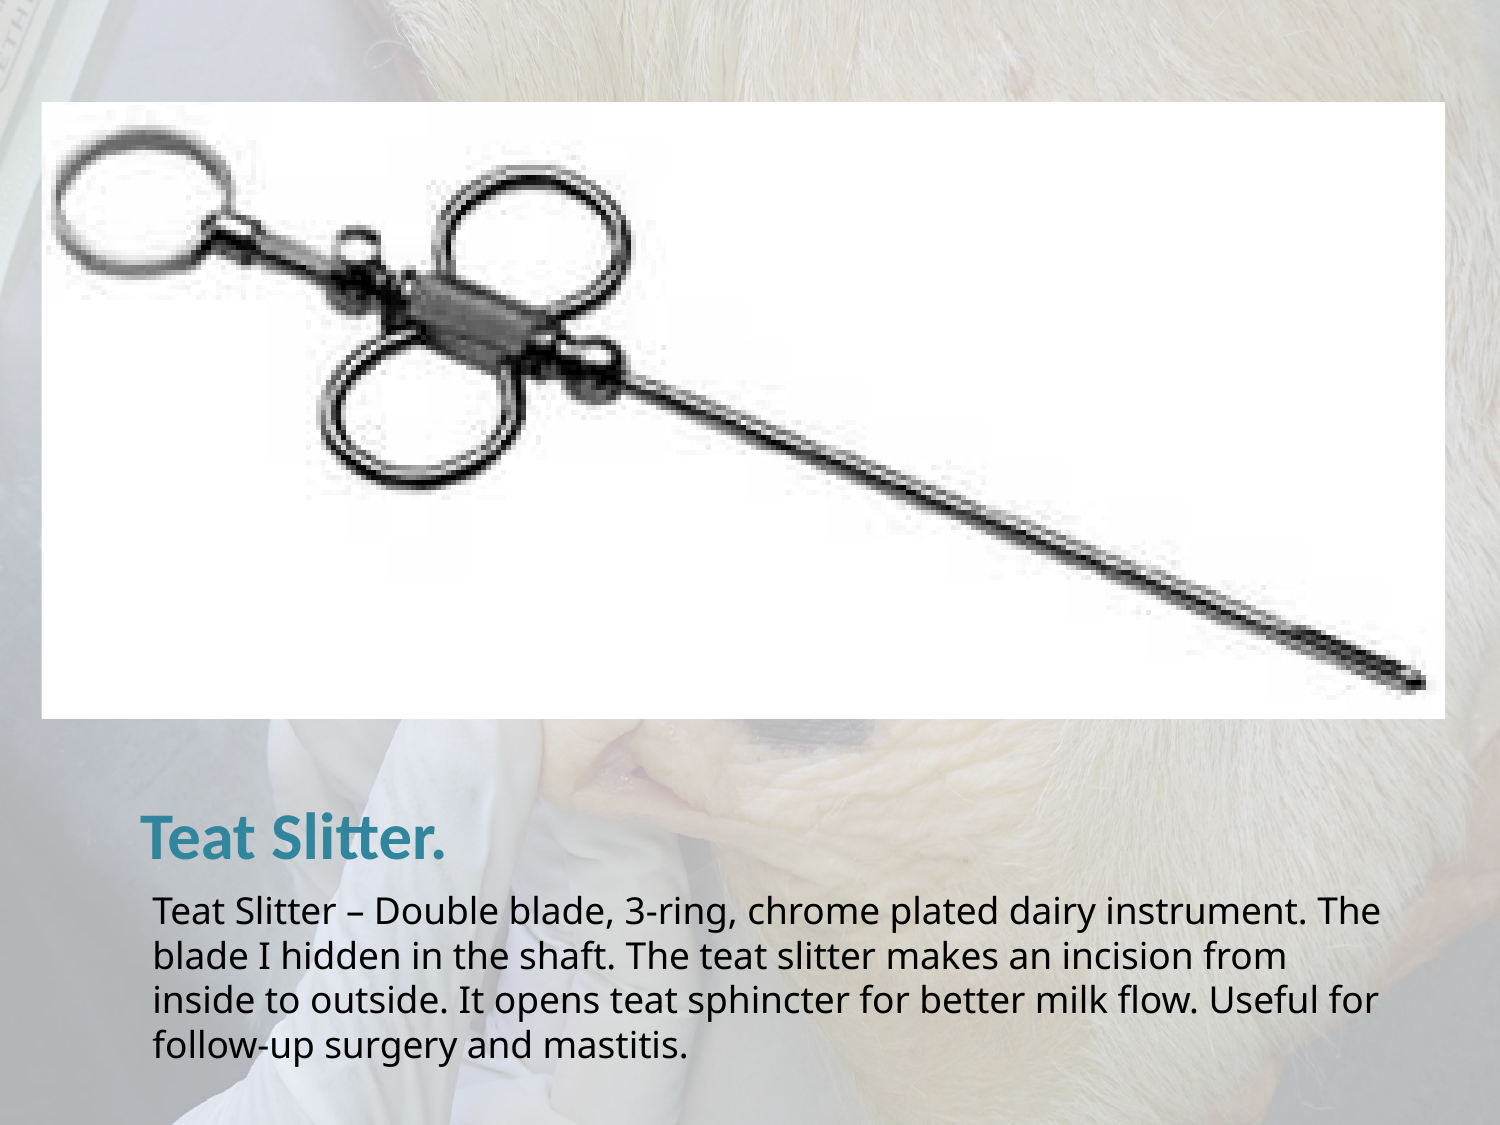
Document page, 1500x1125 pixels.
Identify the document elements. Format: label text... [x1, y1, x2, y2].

picture [41, 102, 1446, 720]
title Teat Slitter. [125, 787, 1025, 881]
list Teat Slitter – Double blade, 3-ring, chrome plated dairy instrument. The blade I hidden in the shaft. The teat slitter makes an incision from inside to outside. It opens teat sphincter for better milk flow. Useful for follow-up surgery and mastitis. [137, 880, 1400, 1075]
